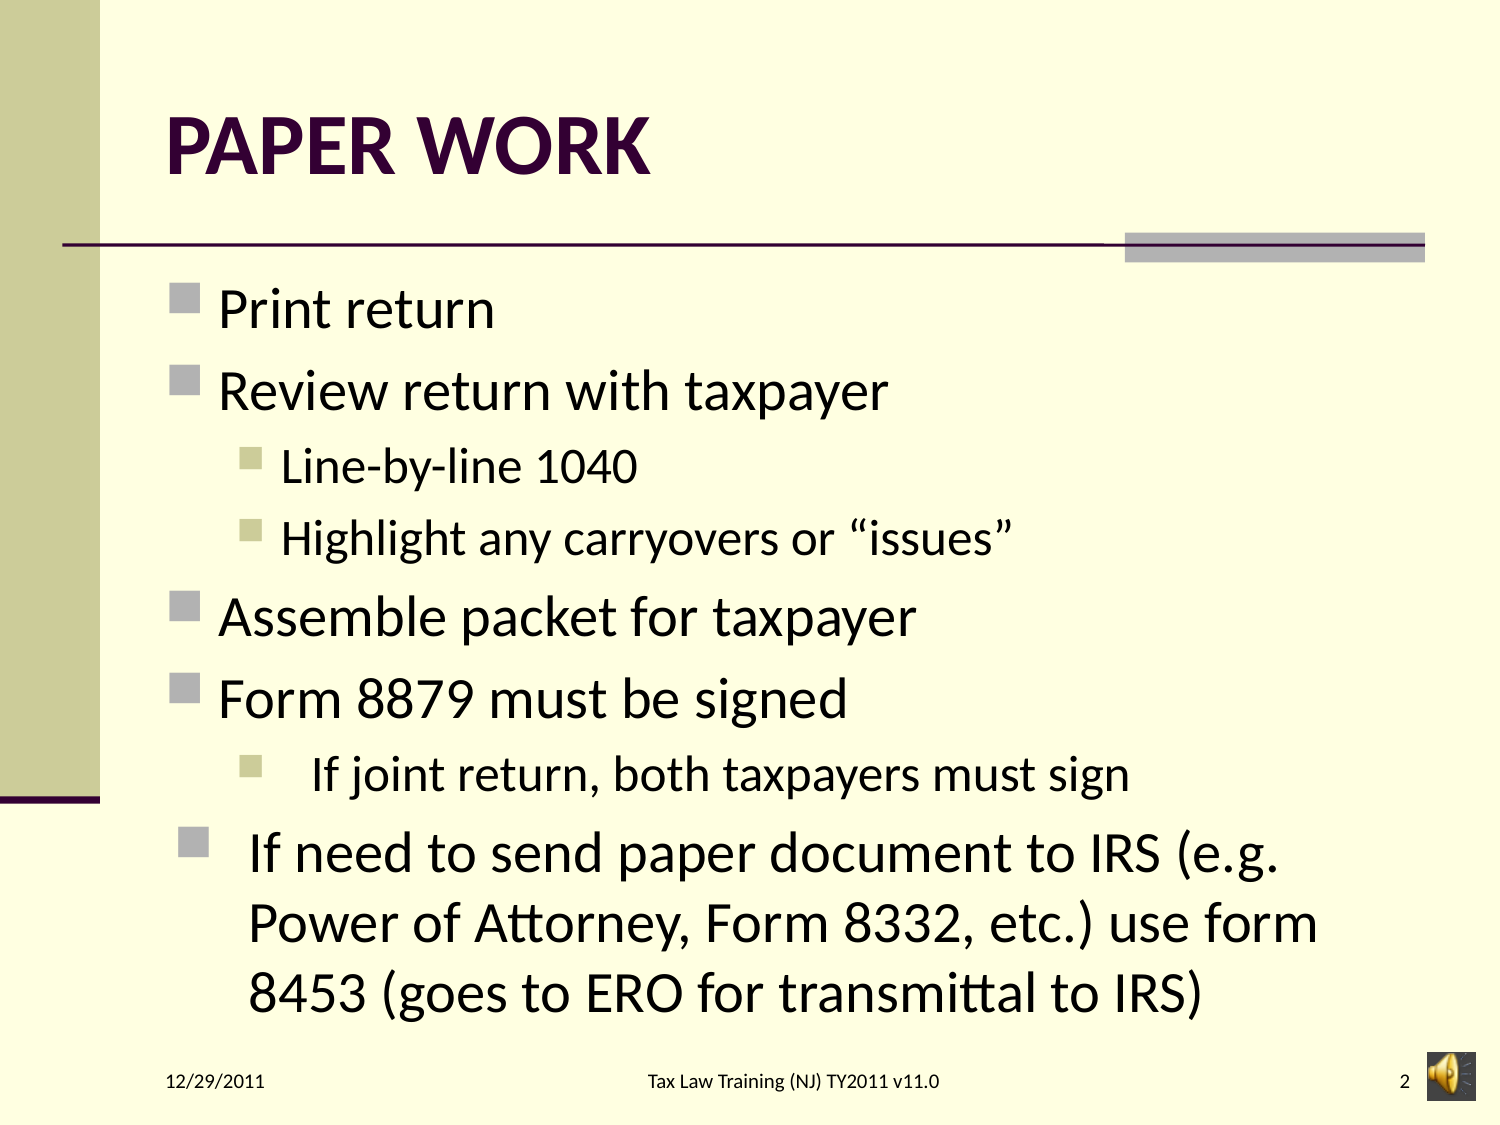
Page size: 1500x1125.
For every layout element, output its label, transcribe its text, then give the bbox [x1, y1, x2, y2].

slide_number 2 [1112, 1049, 1426, 1101]
list Print return Review return with taxpayer Line-by-line 1040 Highlight any carryovers or “issues” Assemble packet for taxpayer Form 8879 must be signed If joint return, both taxpayers must sign If need to send paper document to IRS (e.g. Power of Attorney, Form 8332, etc.) use form 8453 (goes to ERO for transmittal to IRS) [150, 262, 1425, 1038]
footer Tax Law Training (NJ) TY2011 v11.0 [549, 1049, 1038, 1101]
picture [1426, 1051, 1477, 1102]
title PAPER WORK [150, 45, 1425, 234]
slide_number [149, 1050, 476, 1101]
